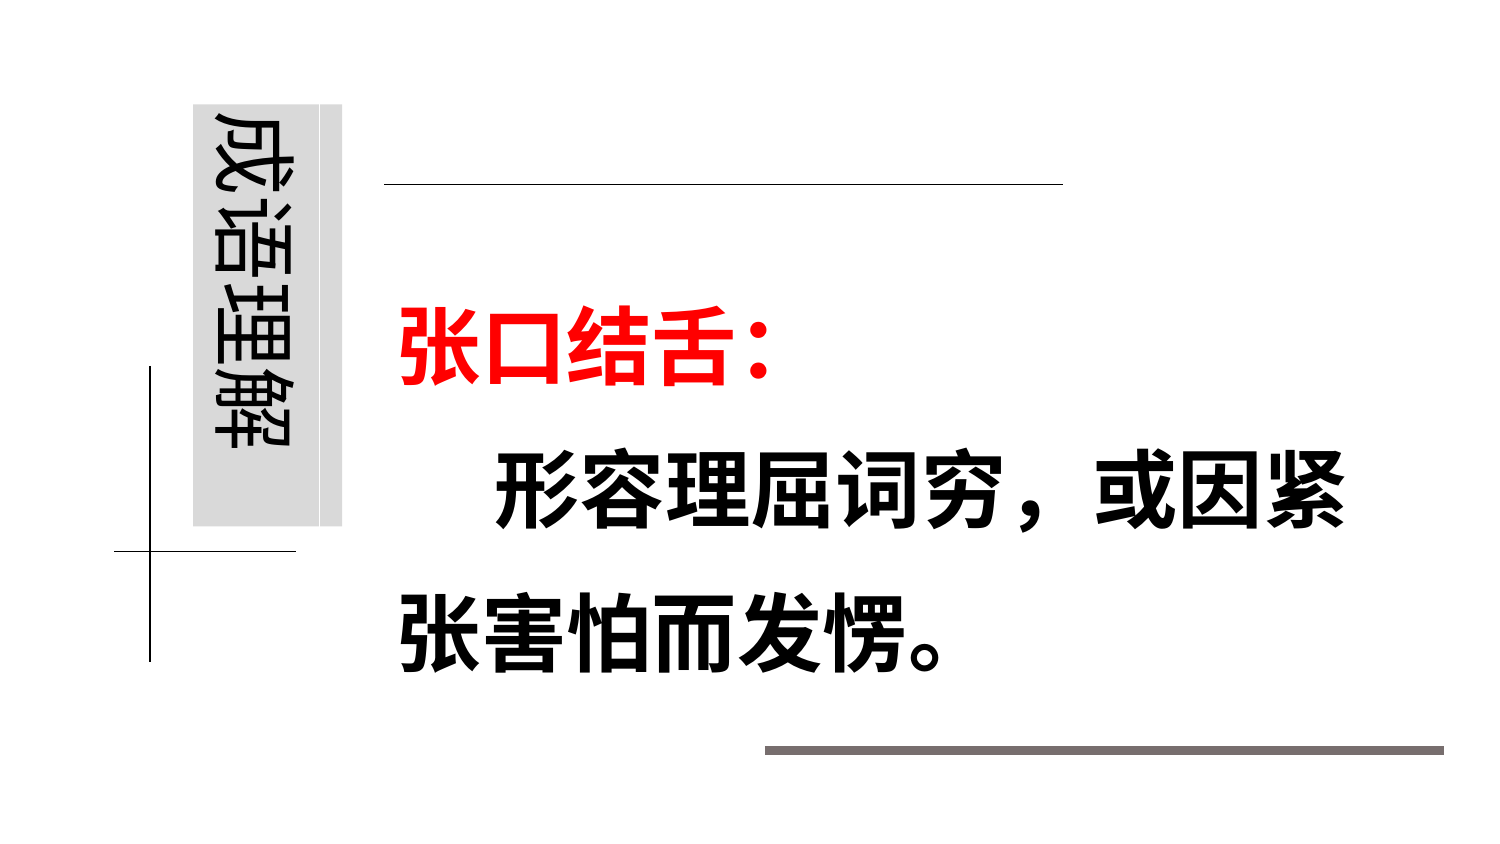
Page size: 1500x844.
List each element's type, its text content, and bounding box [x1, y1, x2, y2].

text_box 成语理解 [193, 104, 319, 475]
text_box 张口结舌： 形容理屈词穷，或因紧张害怕而发愣。 [384, 184, 1444, 688]
text_box [320, 103, 343, 527]
text_box [192, 103, 319, 527]
